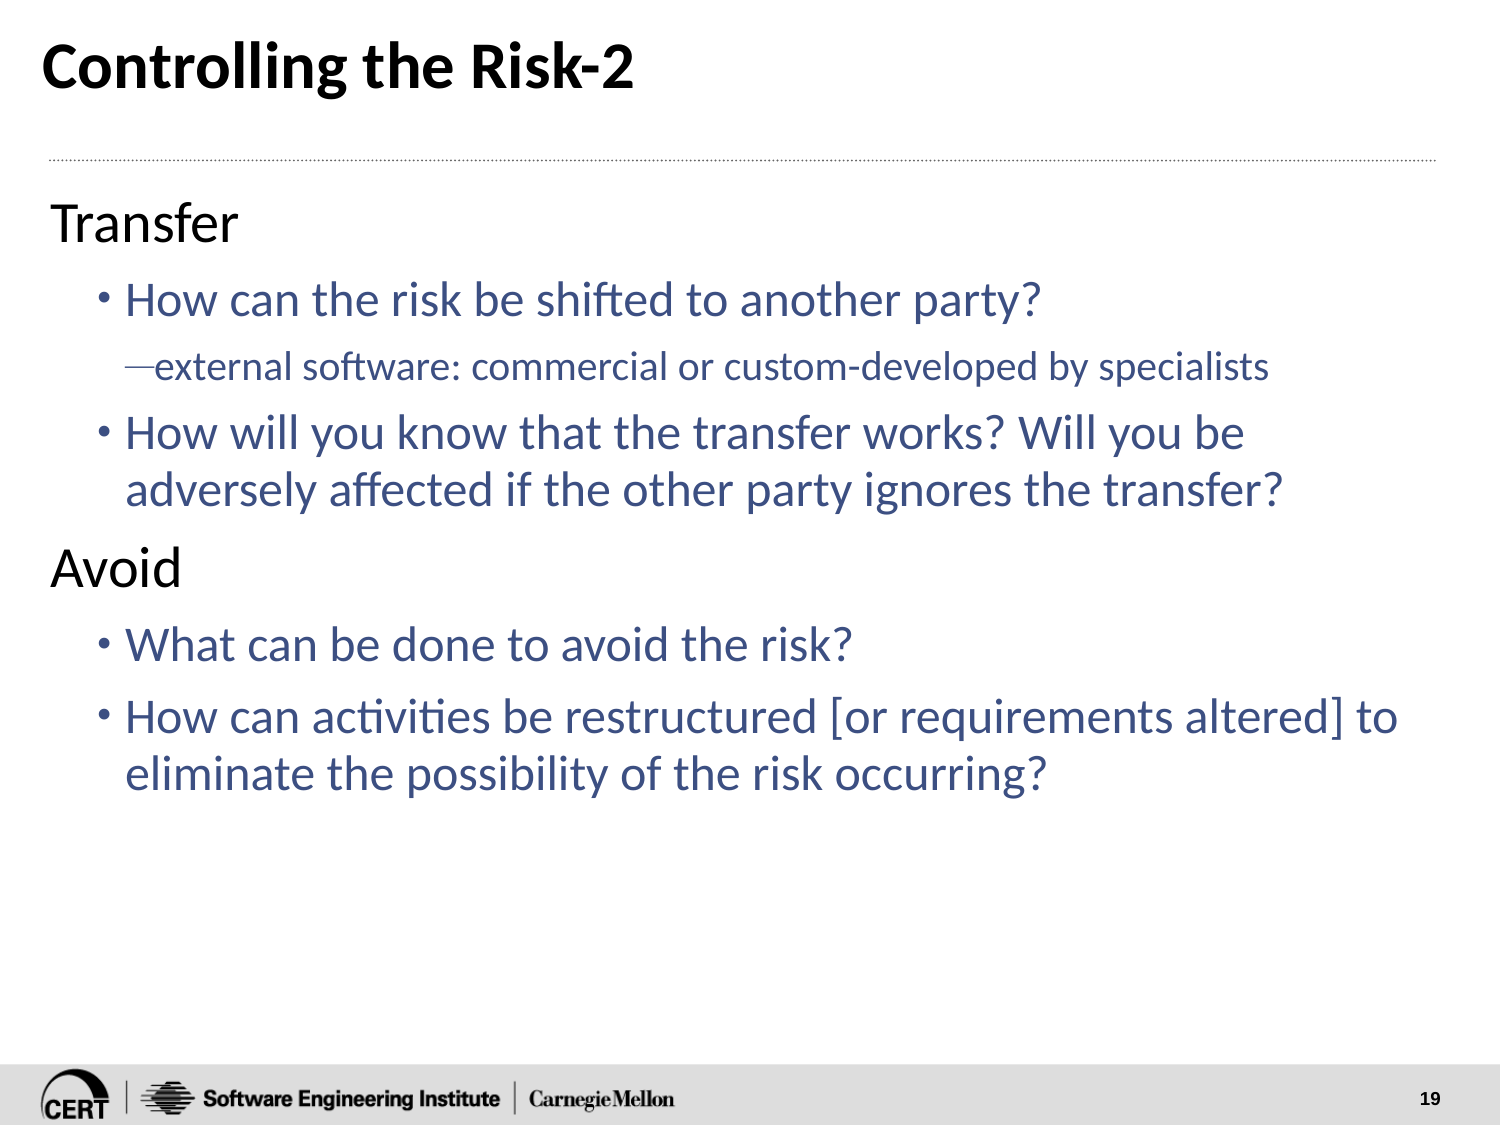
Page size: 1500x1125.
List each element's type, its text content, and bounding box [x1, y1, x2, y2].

title Controlling the Risk-2 [42, 37, 1434, 155]
picture [24, 1065, 688, 1125]
list Transfer How can the risk be shifted to another party? external software: commercial or custom-developed by specialists How will you know that the transfer works? Will you be adversely affected if the other party ignores the transfer? Avoid What can be done to avoid the risk? How can activities be restructured [or requirements altered] to eliminate the possibility of the risk occurring? [49, 187, 1438, 1001]
